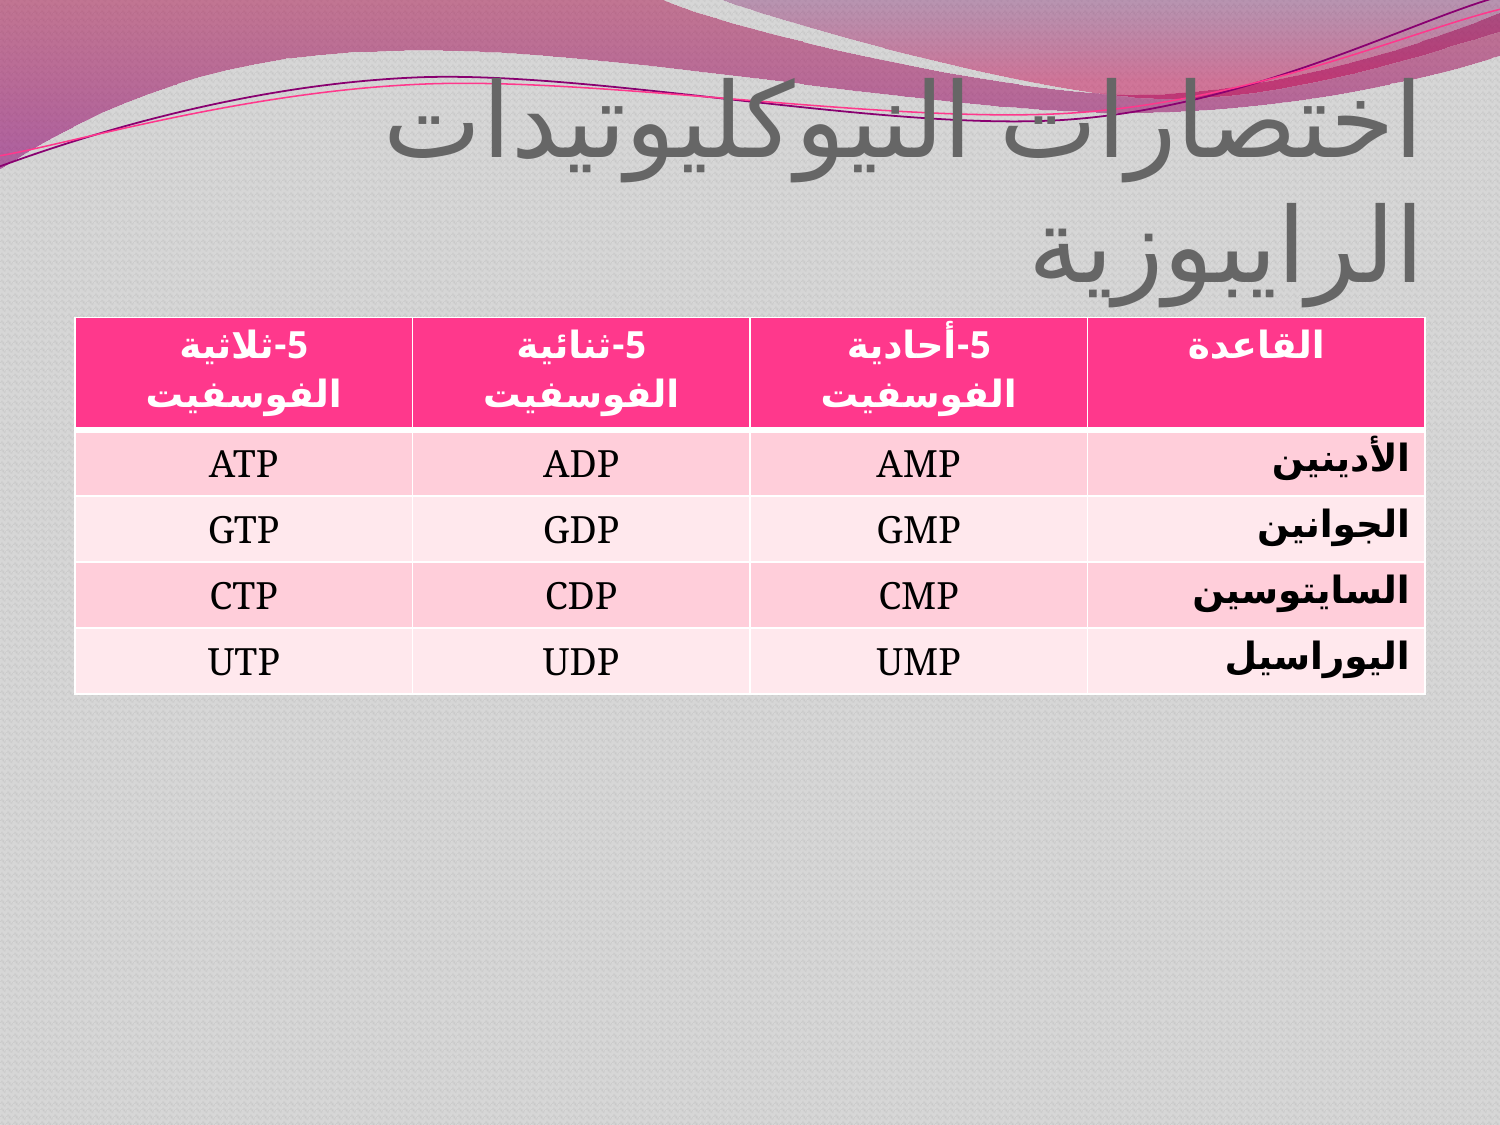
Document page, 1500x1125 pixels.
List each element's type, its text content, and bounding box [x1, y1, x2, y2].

table_cell GMP [751, 497, 1087, 561]
table_cell الجوانين [1088, 497, 1424, 561]
table_header 5-أحادية الفوسفيت [751, 318, 1087, 427]
table_cell ATP [76, 433, 412, 495]
table_cell AMP [751, 433, 1087, 495]
table_cell UDP [413, 629, 749, 693]
table_cell CMP [751, 563, 1087, 627]
table_cell الأدينين [1088, 433, 1424, 495]
table_header القاعدة [1088, 318, 1424, 427]
table_cell UMP [751, 629, 1087, 693]
table_header 5-ثنائية الفوسفيت [413, 318, 749, 427]
table_cell GTP [76, 497, 412, 561]
table_cell اليوراسيل [1088, 629, 1424, 693]
table_cell CTP [76, 563, 412, 627]
table_cell CDP [413, 563, 749, 627]
table_cell السايتوسين [1088, 563, 1424, 627]
table_cell UTP [76, 629, 412, 693]
title اختصارات النيوكليوتيدات الرايبوزية [75, 115, 1425, 303]
table_cell GDP [413, 497, 749, 561]
table_header 5-ثلاثية الفوسفيت [76, 318, 412, 427]
table_cell ADP [413, 433, 749, 495]
